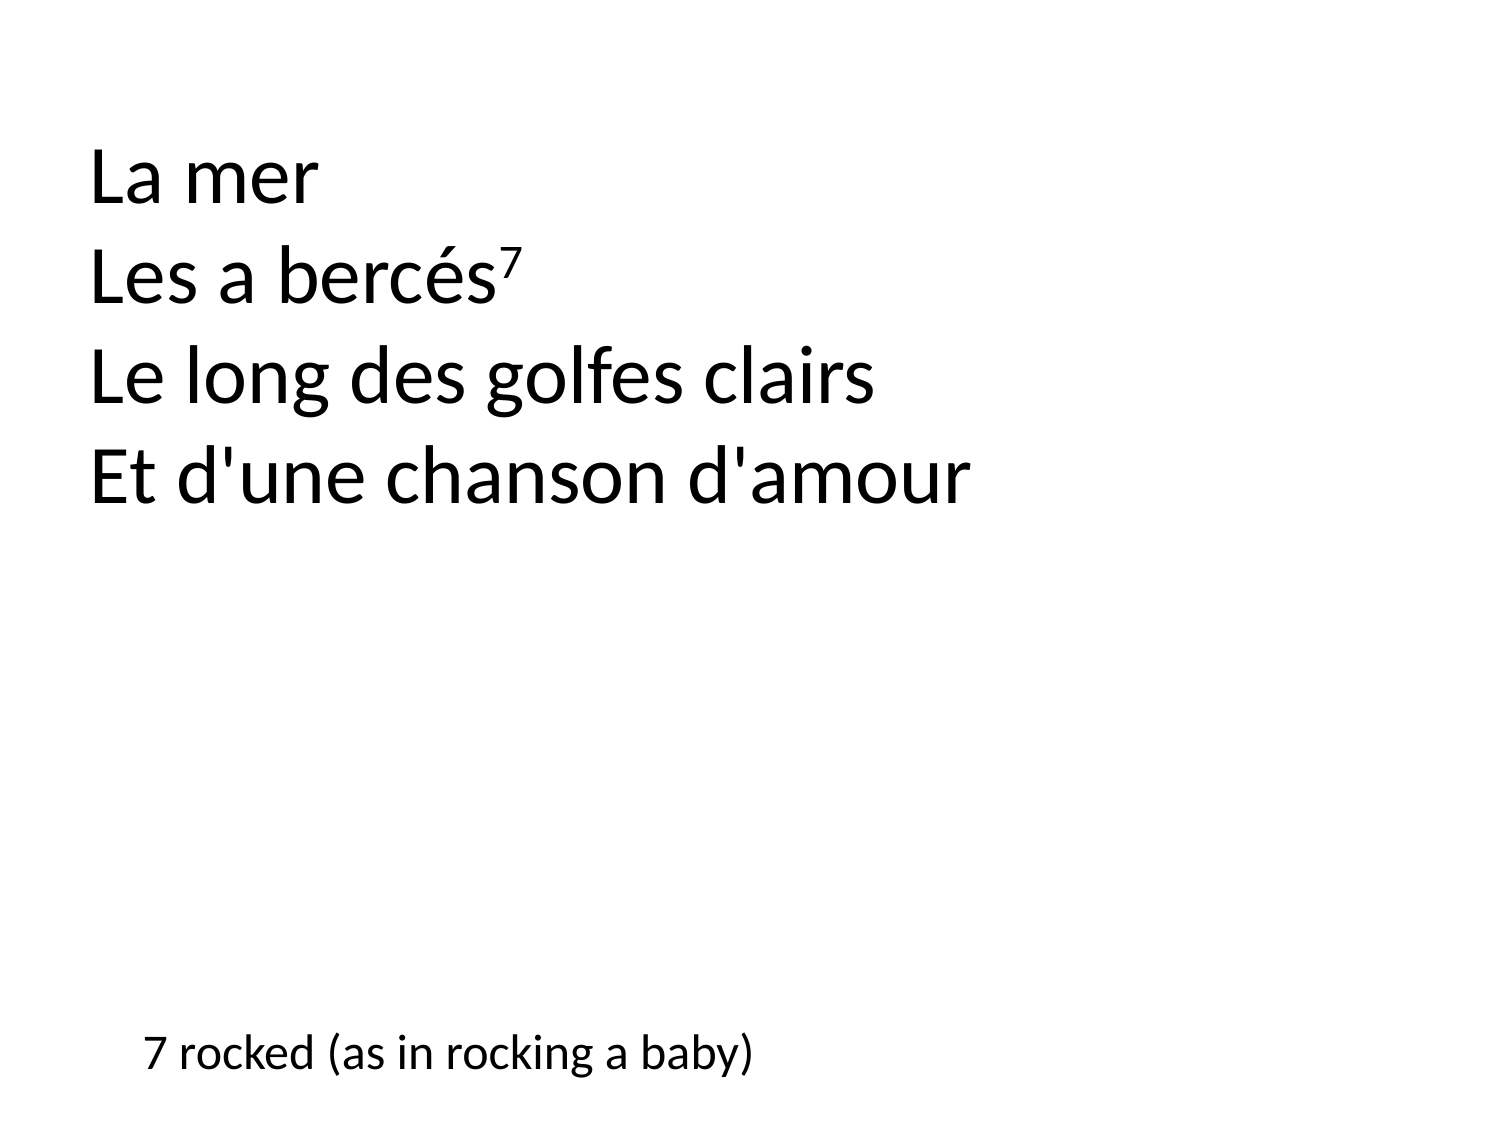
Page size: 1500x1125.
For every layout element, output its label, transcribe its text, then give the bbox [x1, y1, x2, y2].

text_box 7 rocked (as in rocking a baby) [127, 1012, 770, 1088]
text_box La mer Les a bercés7 Le long des golfes clairs Et d'une chanson d'amour [75, 112, 1388, 1028]
